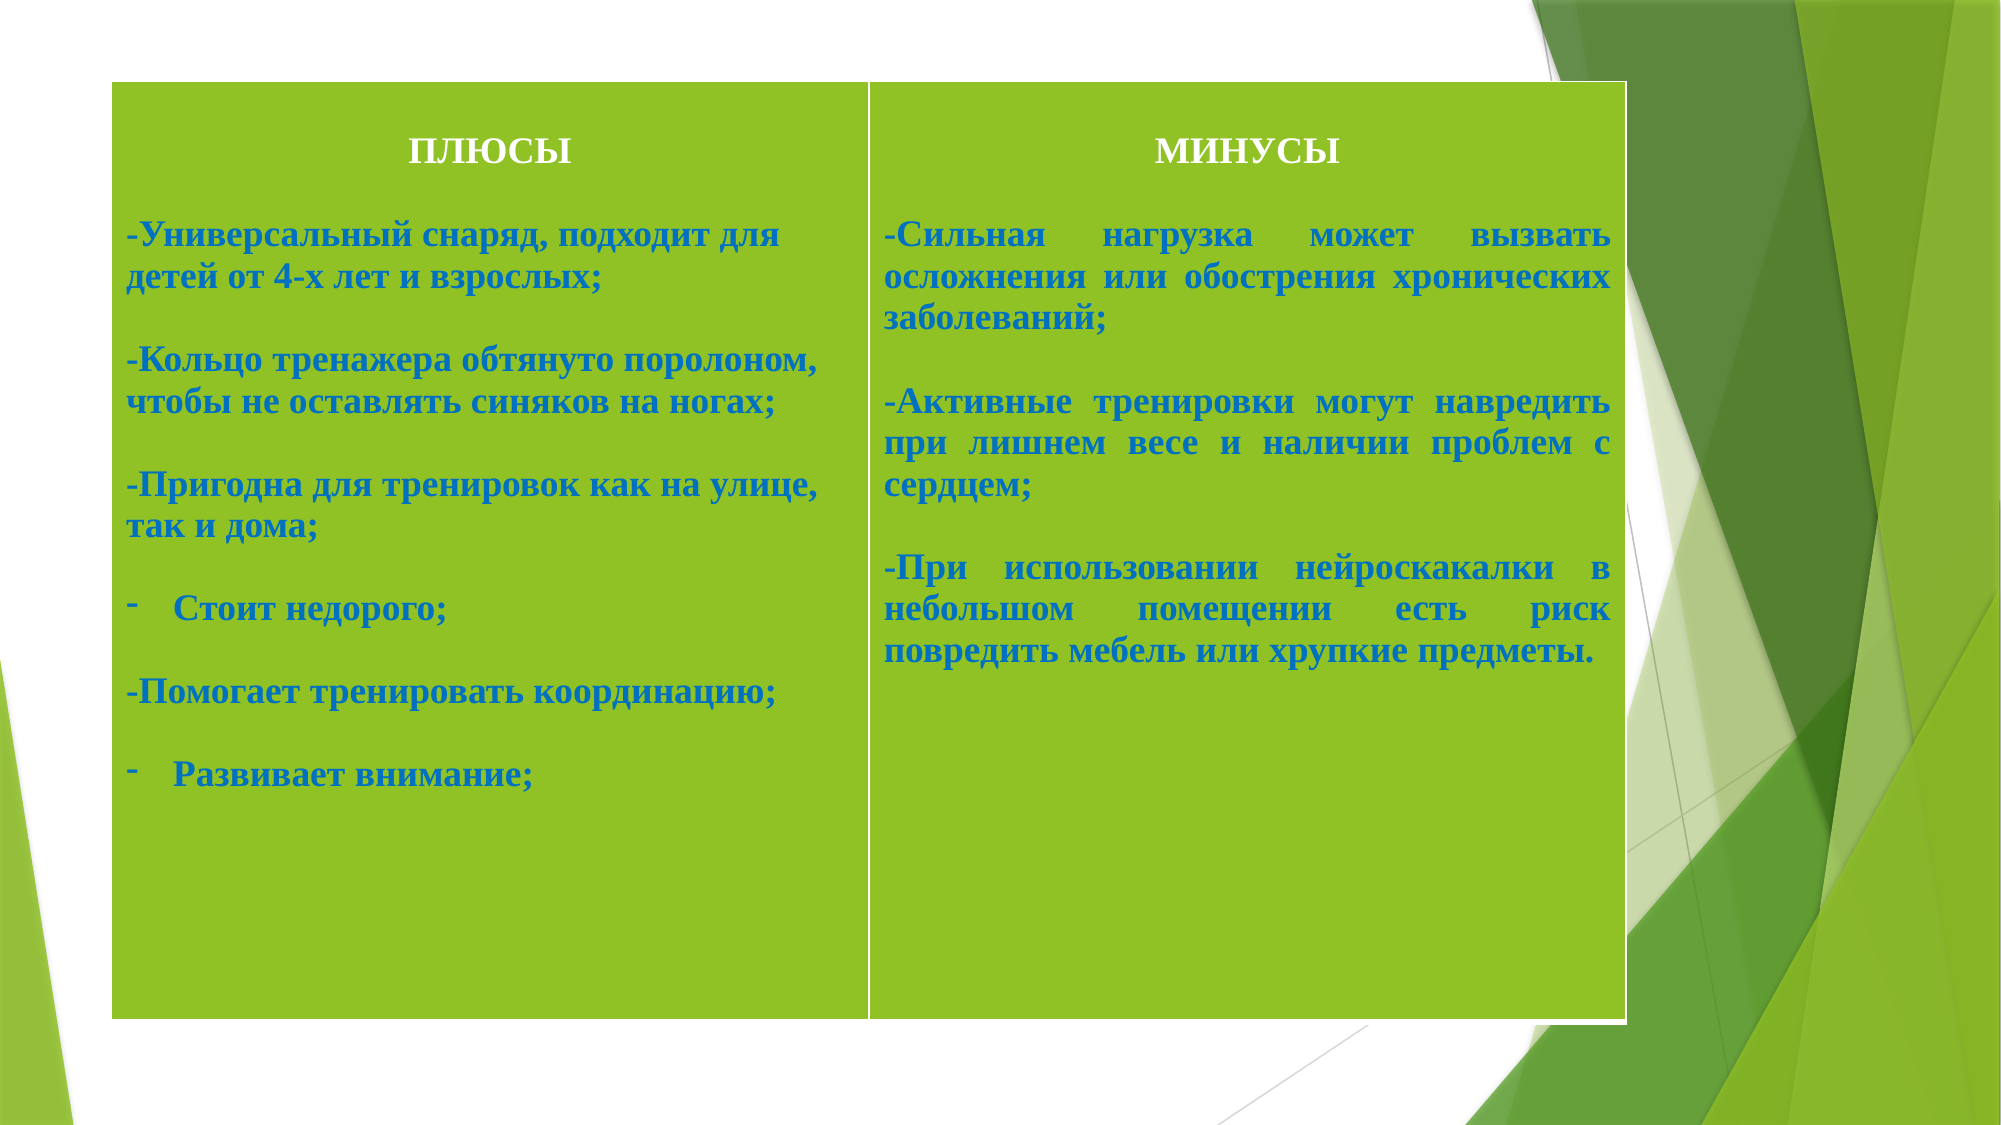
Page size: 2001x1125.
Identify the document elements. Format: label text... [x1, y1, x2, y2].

table_header МИНУСЫ -Сильная нагрузка может вызвать осложнения или обострения хронических заболеваний; -Активные тренировки могут навредить при лишнем весе и наличии проблем с сердцем; -При использовании нейроскакалки в небольшом помещении есть риск повредить мебель или хрупкие предметы. [870, 82, 1625, 1019]
table_header ПЛЮСЫ -Универсальный снаряд, подходит для детей от 4-х лет и взрослых; -Кольцо тренажера обтянуто поролоном, чтобы не оставлять синяков на ногах; -Пригодна для тренировок как на улице, так и дома; Стоит недорого; -Помогает тренировать координацию; Развивает внимание; [112, 82, 868, 1019]
